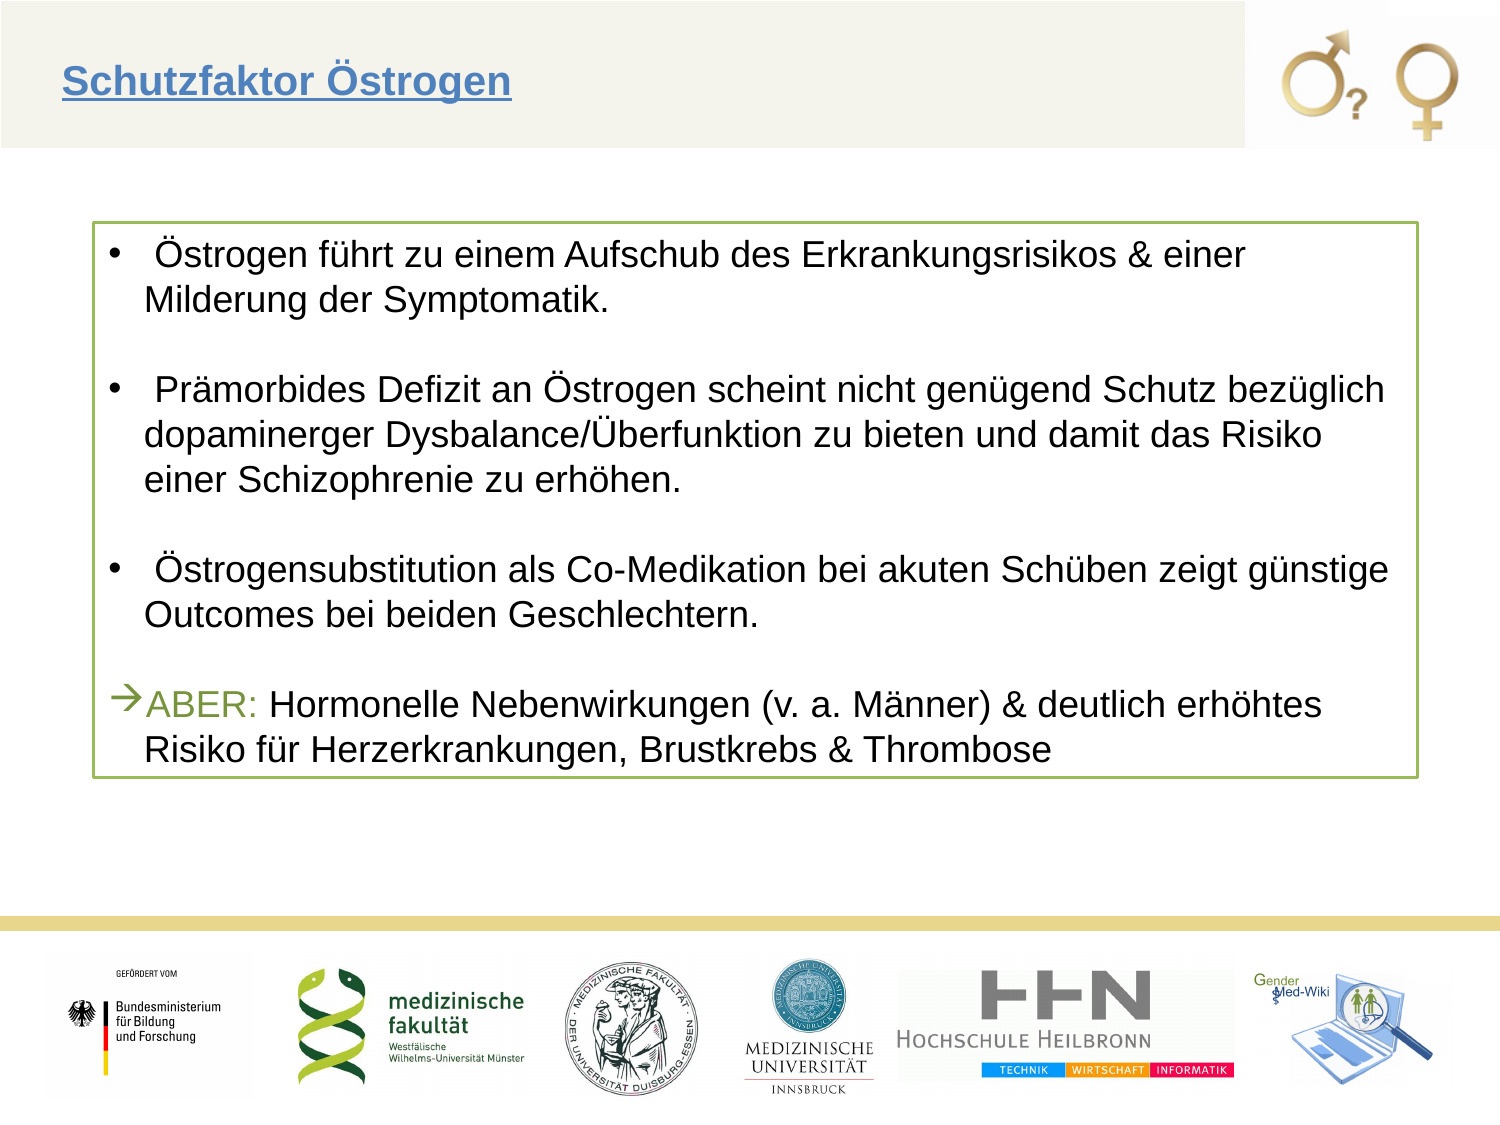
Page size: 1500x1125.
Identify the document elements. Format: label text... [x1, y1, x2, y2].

picture [1246, 965, 1453, 1087]
picture [1245, 0, 1500, 149]
text_box Schutzfaktor Östrogen [46, 46, 950, 162]
picture [298, 952, 1234, 1100]
picture [47, 952, 255, 1100]
text_box Östrogen führt zu einem Aufschub des Erkrankungsrisikos & einer Milderung der Symptomatik. Prämorbides Defizit an Östrogen scheint nicht genügend Schutz bezüglich dopaminerger Dysbalance/Überfunktion zu bieten und damit das Risiko einer Schizophrenie zu erhöhen. Östrogensubstitution als Co-Medikation bei akuten Schüben zeigt günstige Outcomes bei beiden Geschlechtern. ABER: Hormonelle Nebenwirkungen (v. a. Männer) & deutlich erhöhtes Risiko für Herzerkrankungen, Brustkrebs & Thrombose [93, 222, 1418, 778]
